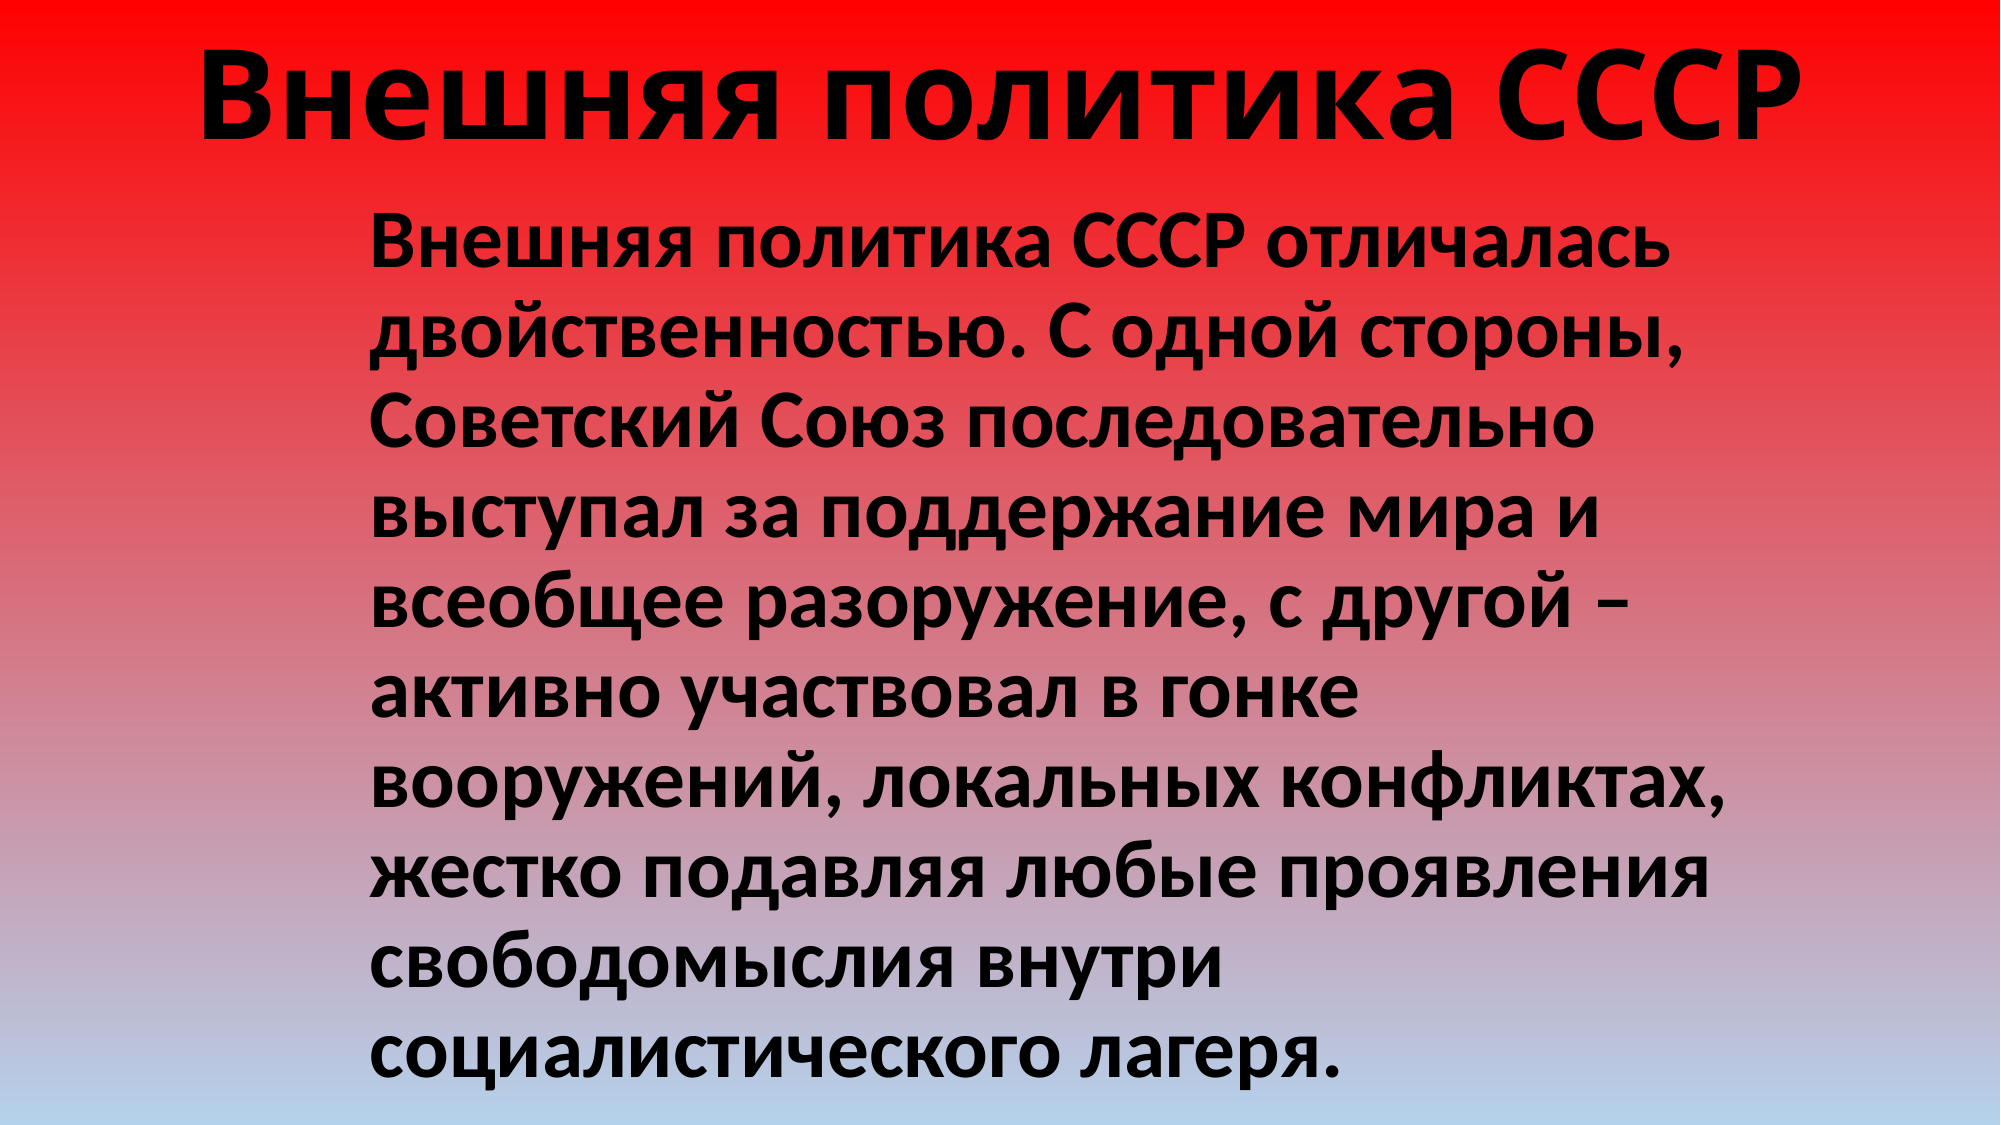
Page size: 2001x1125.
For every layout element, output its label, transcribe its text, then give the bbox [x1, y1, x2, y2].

list Внешняя политика СССР отличалась двойственностью. С одной стороны, Советский Союз последовательно выступал за поддержание мира и всеобщее разоружение, с другой – активно участвовал в гонке вооружений, локальных конфликтах, жестко подавляя любые проявления свободомыслия внутри социалистического лагеря. [354, 188, 1752, 1105]
title Внешняя политика СССР [137, 24, 1863, 175]
